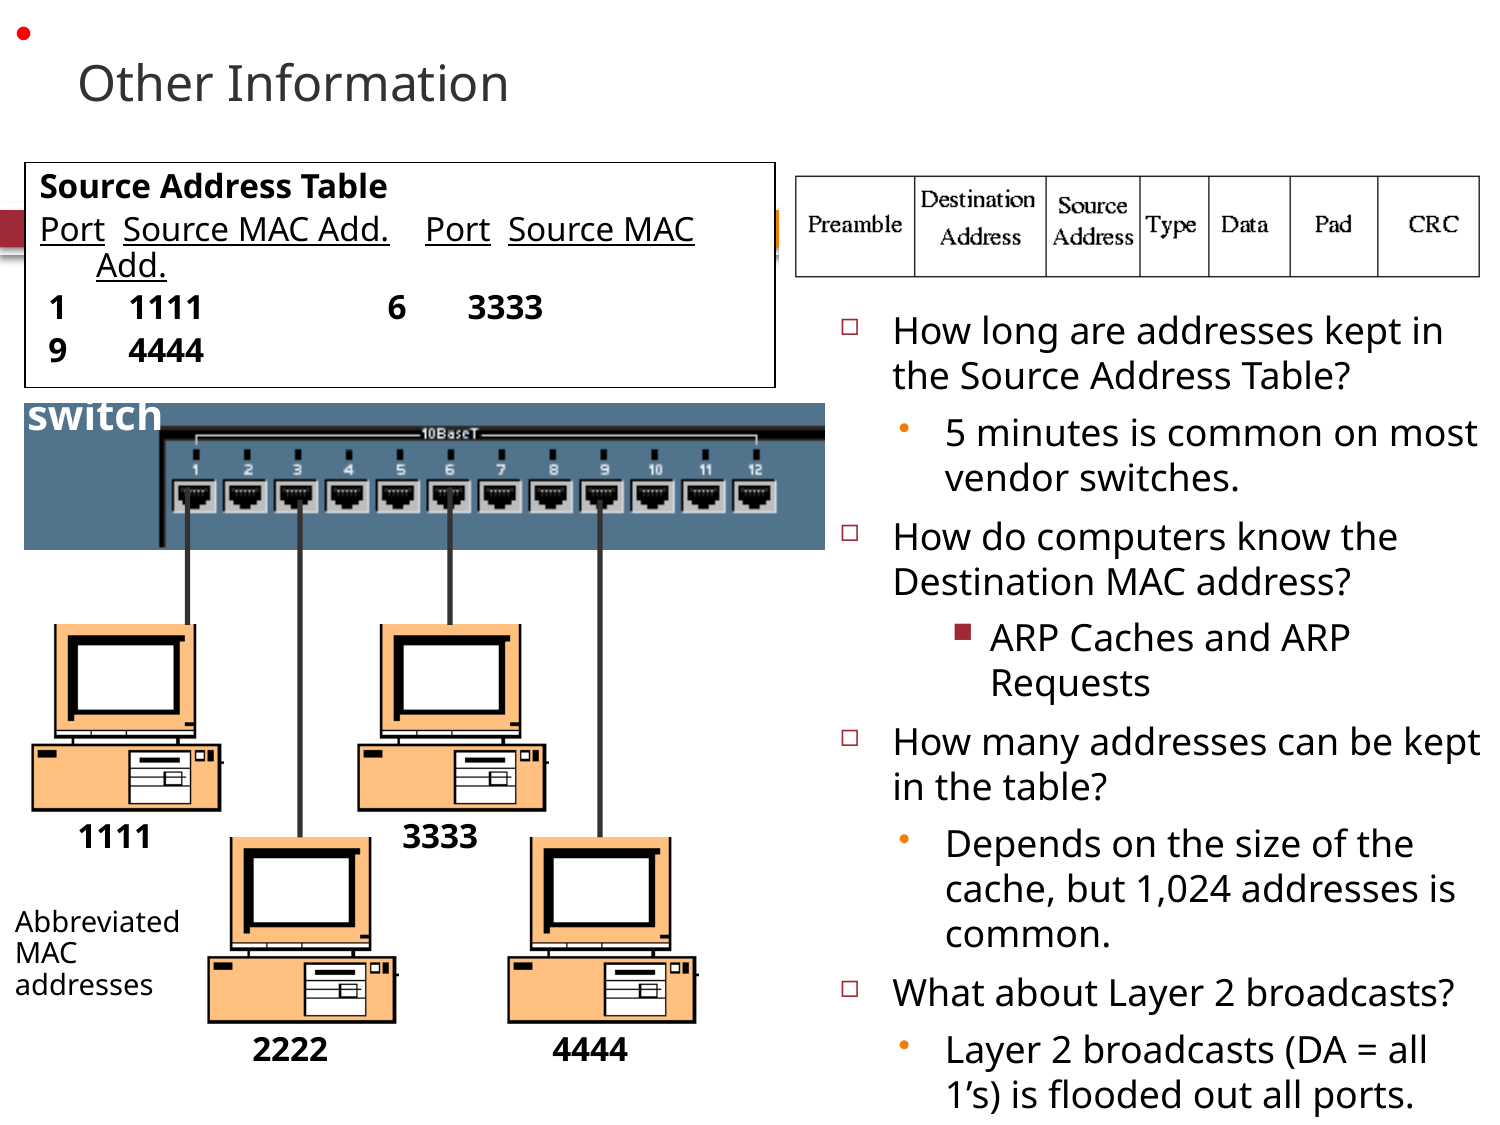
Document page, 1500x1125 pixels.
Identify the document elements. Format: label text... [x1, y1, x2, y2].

text_box switch [12, 387, 200, 448]
list How long are addresses kept in the Source Address Table? 5 minutes is common on most vendor switches. How do computers know the Destination MAC address? ARP Caches and ARP Requests How many addresses can be kept in the table? Depends on the size of the cache, but 1,024 addresses is common. What about Layer 2 broadcasts? Layer 2 broadcasts (DA = all 1’s) is flooded out all ports. [825, 299, 1500, 1125]
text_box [199, 837, 400, 1029]
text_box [499, 837, 700, 1029]
text_box 1111 [62, 827, 188, 864]
text_box Abbreviated MAC addresses [0, 899, 193, 1009]
text_box Source Address Table Port Source MAC Add. Port Source MAC Add. 1 1111 6 3333 9 4444 [24, 162, 775, 388]
text_box 2222 [237, 1039, 363, 1076]
text_box • [0, 0, 63, 69]
text_box 3333 [387, 827, 513, 864]
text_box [24, 624, 224, 817]
picture [24, 403, 1488, 551]
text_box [779, 162, 1500, 286]
text_box 4444 [537, 1039, 663, 1076]
title Other Information [62, 24, 1500, 138]
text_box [349, 624, 550, 817]
